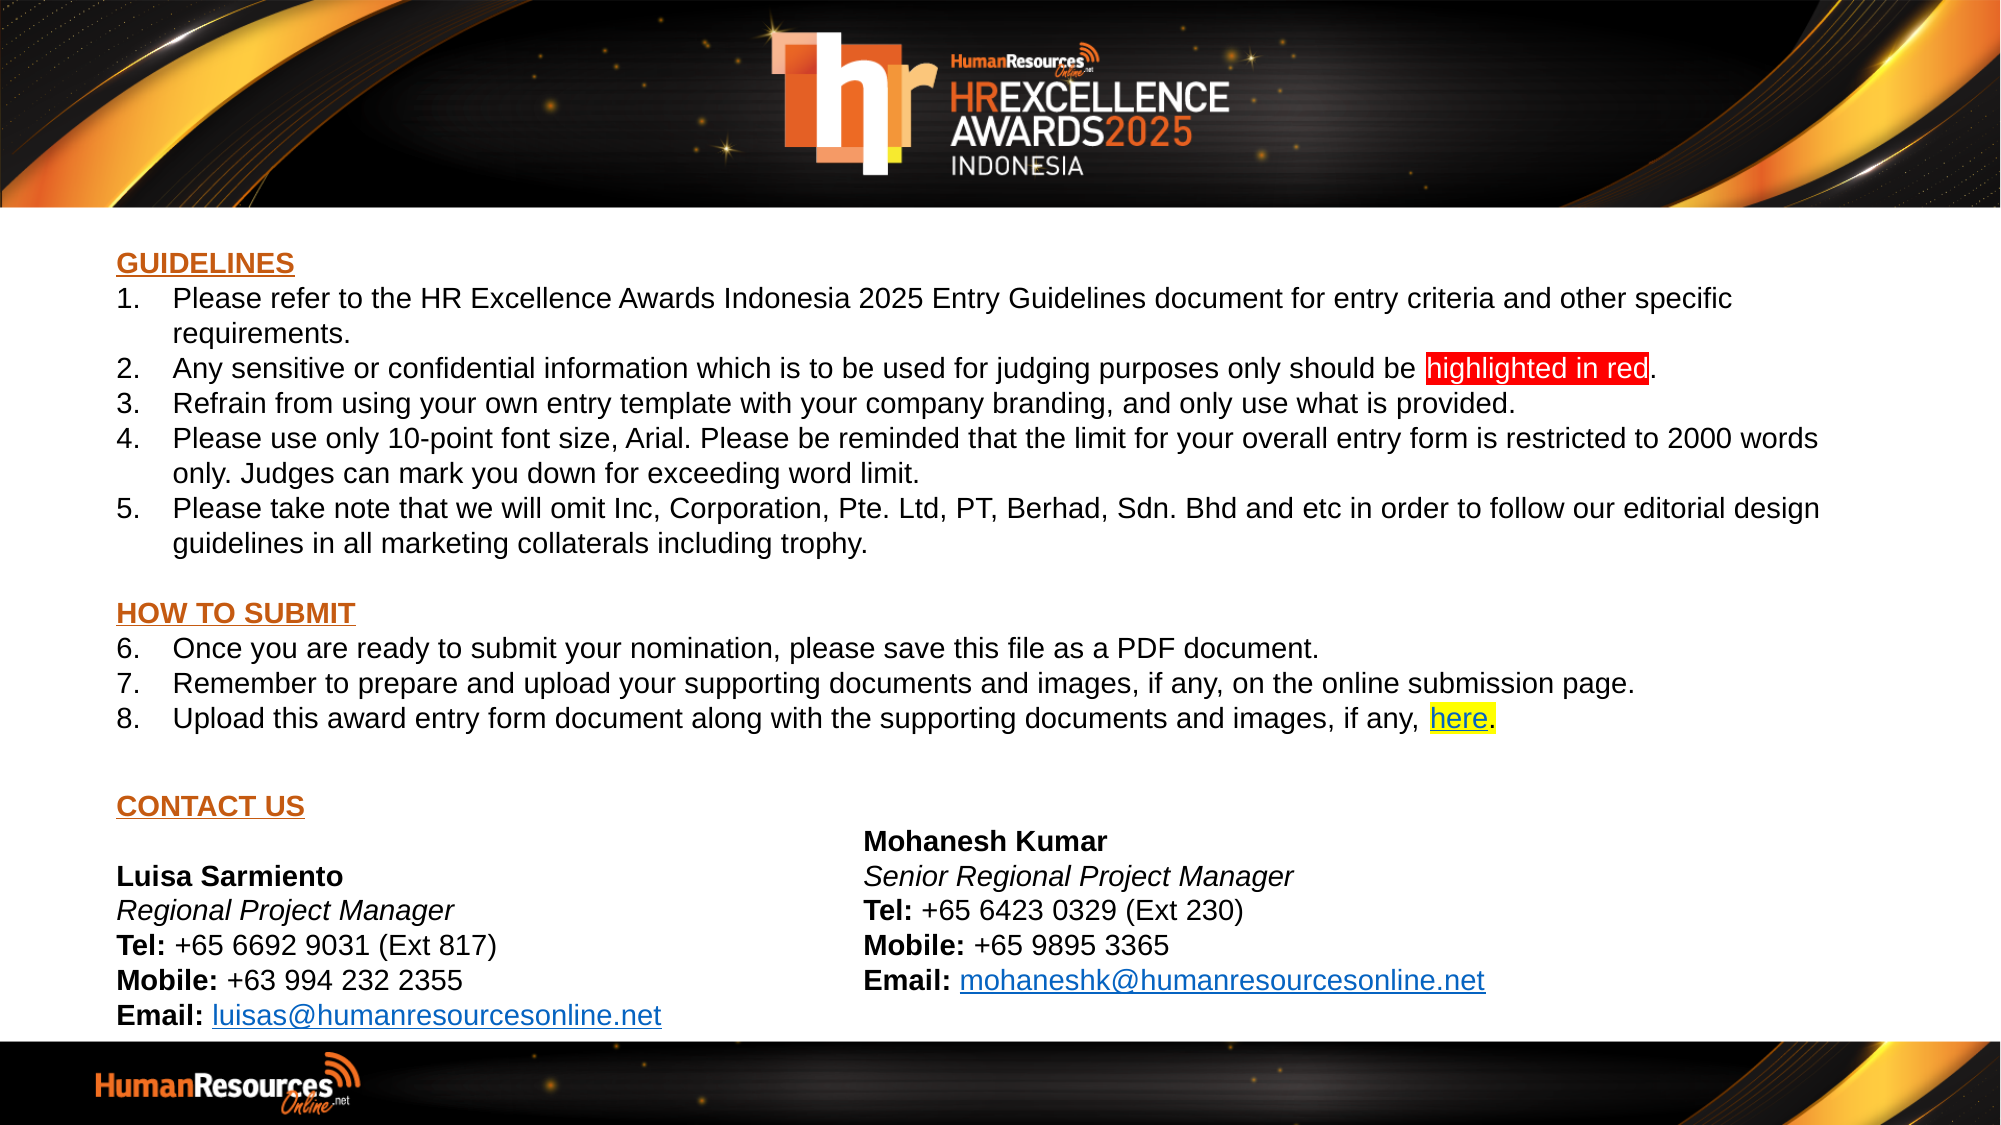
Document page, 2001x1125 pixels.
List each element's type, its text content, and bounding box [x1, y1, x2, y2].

picture [0, 0, 2001, 1125]
text_box GUIDELINES Please refer to the HR Excellence Awards Indonesia 2025 Entry Guidelines document for entry criteria and other specific requirements. Any sensitive or confidential information which is to be used for judging purposes only should be highlighted in red. Refrain from using your own entry template with your company branding, and only use what is provided. Please use only 10-point font size, Arial. Please be reminded that the limit for your overall entry form is restricted to 2000 words only. Judges can mark you down for exceeding word limit. Please take note that we will omit Inc, Corporation, Pte. Ltd, PT, Berhad, Sdn. Bhd and etc in order to follow our editorial design guidelines in all marketing collaterals including trophy. HOW TO SUBMIT Once you are ready to submit your nomination, please save this file as a PDF document. Remember to prepare and upload your supporting documents and images, if any, on the online submission page. Upload this award entry form document along with the supporting documents and images, if any, here. [101, 236, 1899, 812]
text_box CONTACT US Luisa Sarmiento Regional Project Manager Tel: +65 6692 9031 (Ext 817) Mobile: +63 994 232 2355 Email: luisas@humanresourcesonline.net Mohanesh Kumar Senior Regional Project Manager Tel: +65 6423 0329 (Ext 230) Mobile: +65 9895 3365 Email: mohaneshk@humanresourcesonline.net [101, 779, 1625, 1125]
